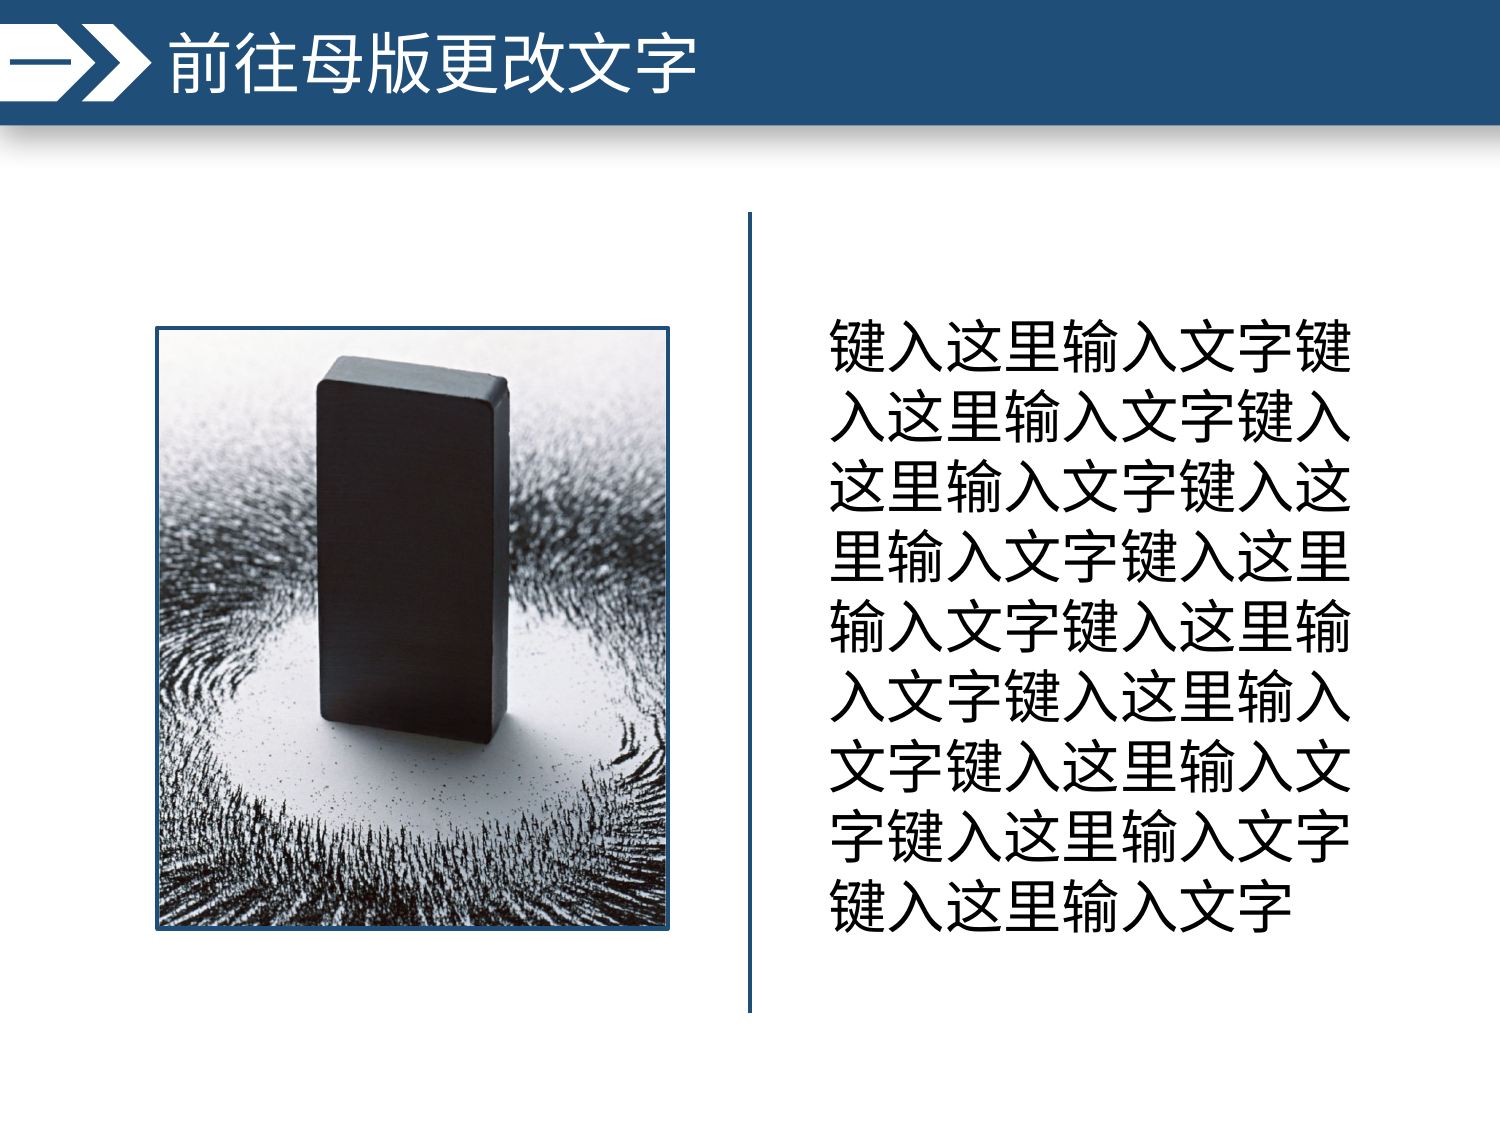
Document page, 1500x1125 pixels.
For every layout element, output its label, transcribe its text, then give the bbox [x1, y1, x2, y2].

text_box 键入这里输入文字键入这里输入文字键入这里输入文字键入这里输入文字键入这里输入文字键入这里输入文字键入这里输入文字键入这里输入文字键入这里输入文字键入这里输入文字 [814, 302, 1374, 948]
picture [159, 329, 666, 927]
